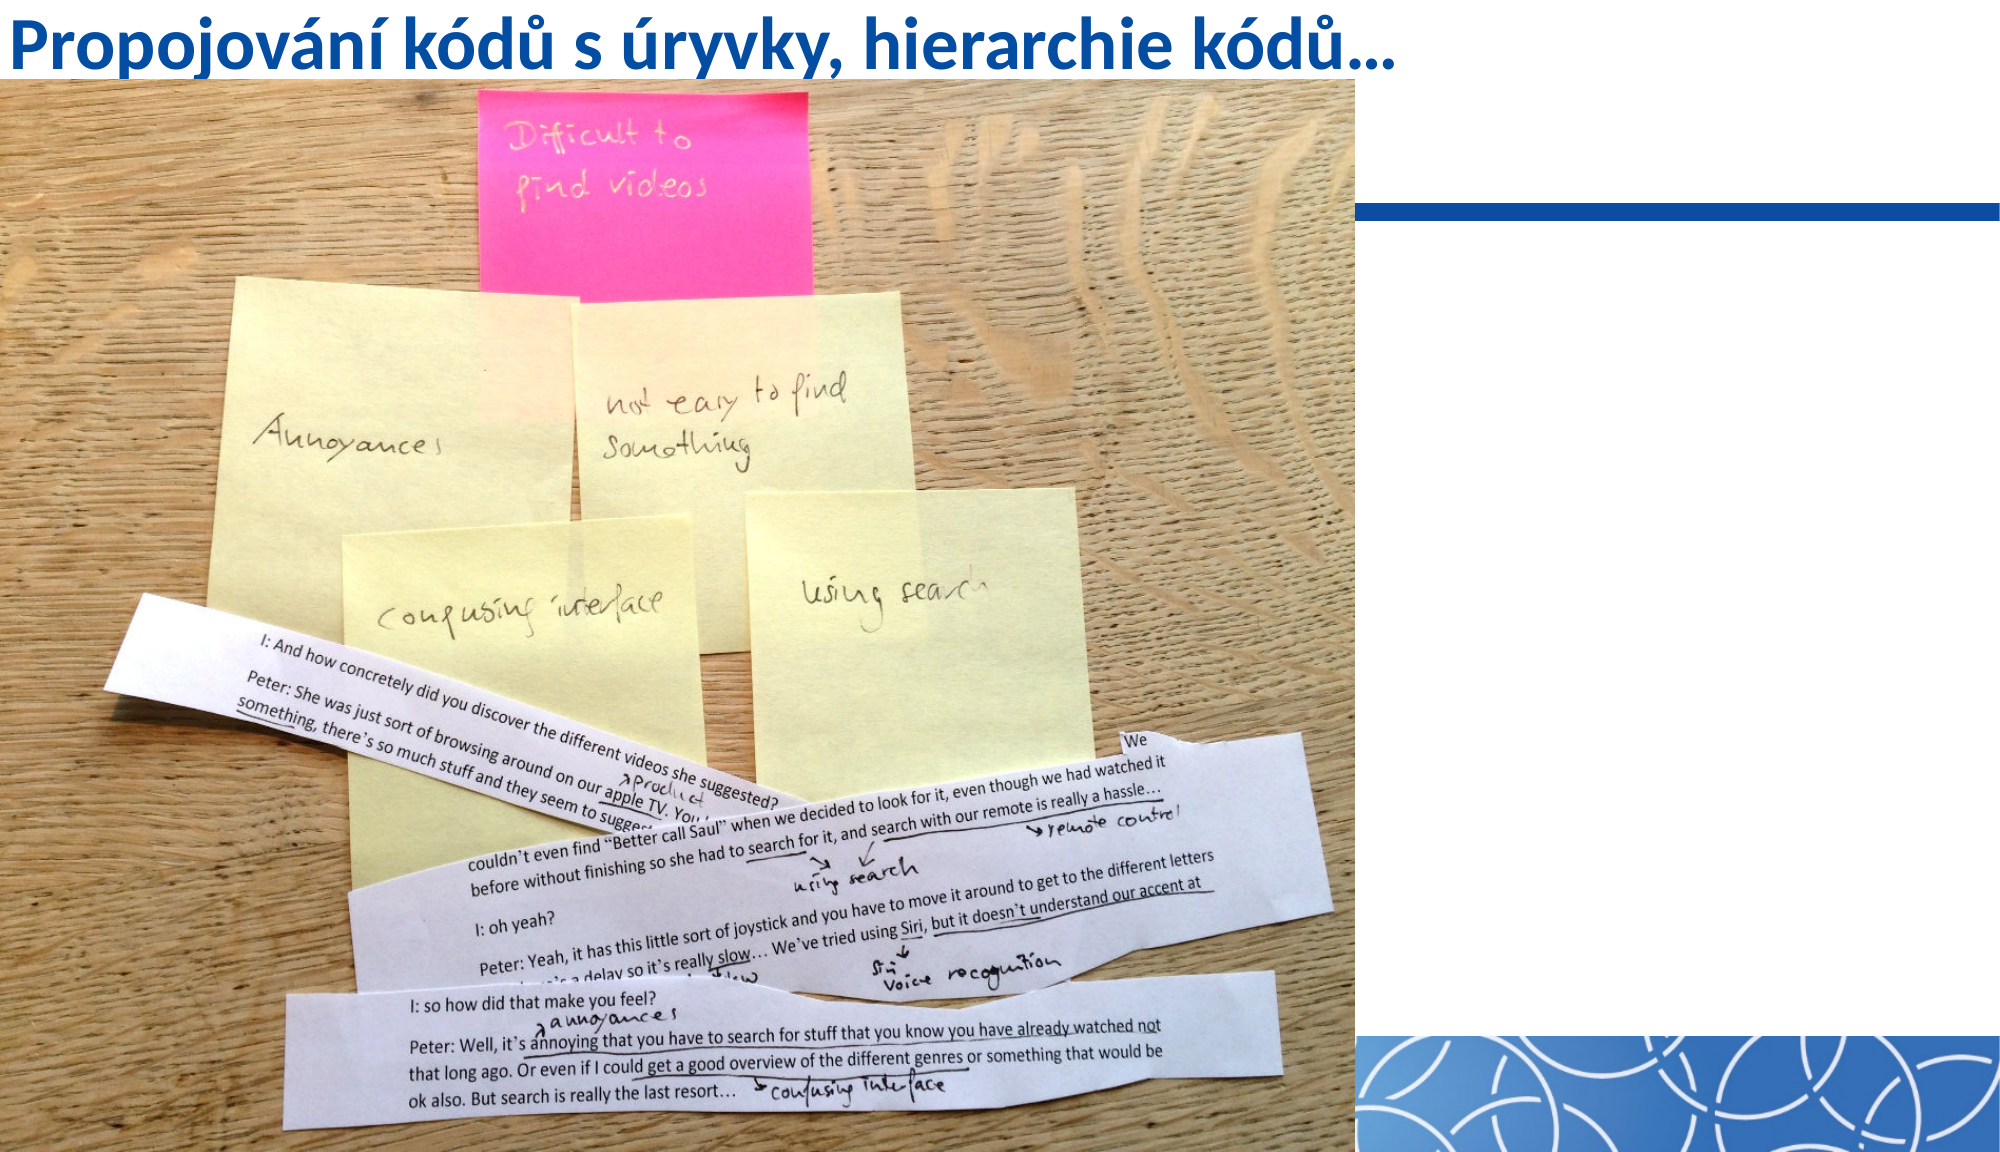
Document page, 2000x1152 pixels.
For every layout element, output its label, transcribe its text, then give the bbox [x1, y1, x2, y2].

title Propojování kódů s úryvky, hierarchie kódů… [0, 0, 1796, 139]
picture [1355, 203, 2000, 221]
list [0, 79, 1355, 1152]
picture [1355, 1036, 2000, 1152]
